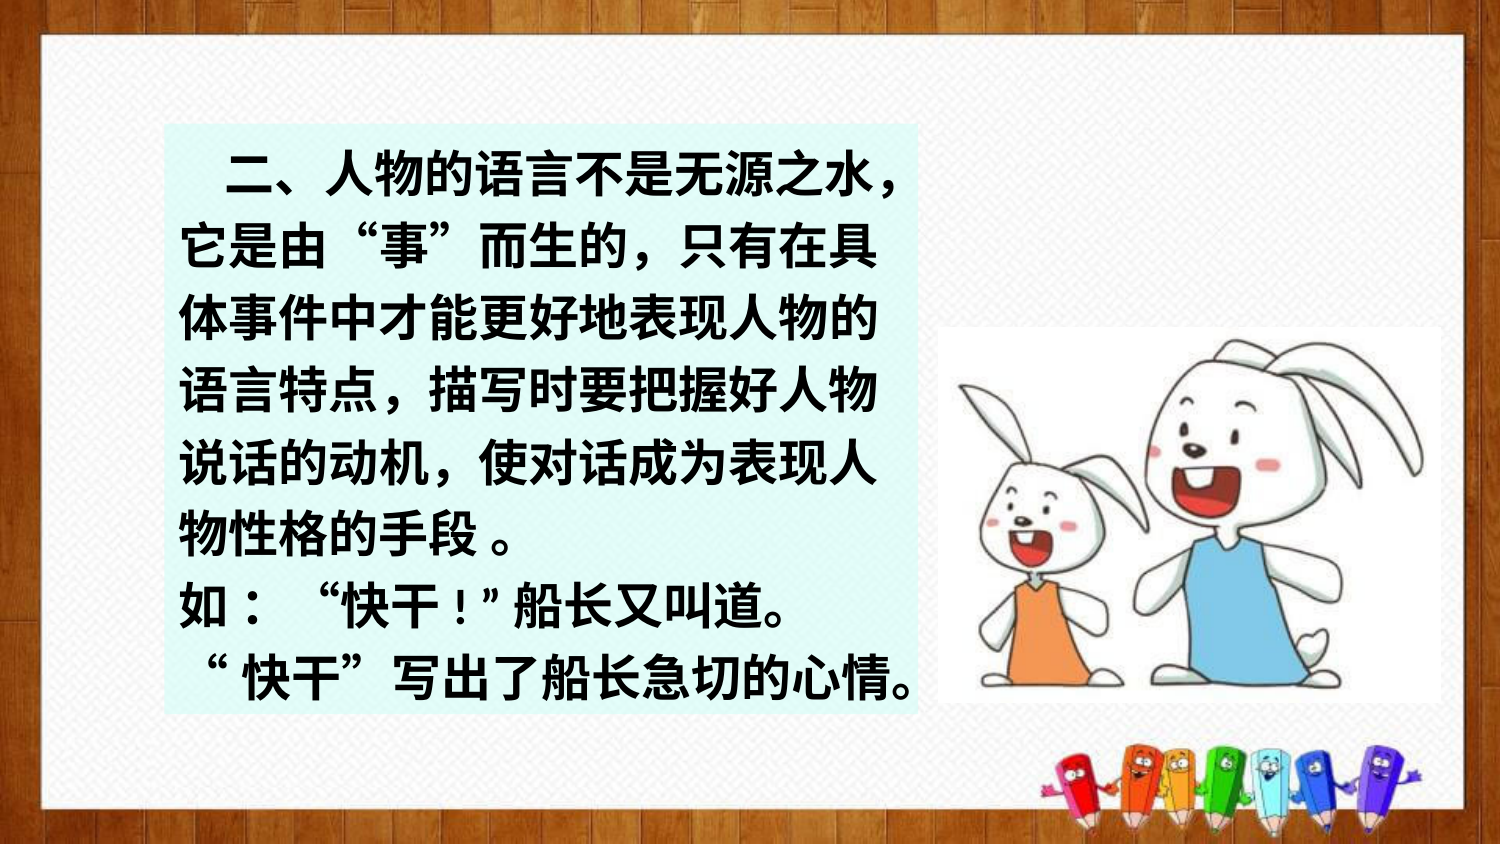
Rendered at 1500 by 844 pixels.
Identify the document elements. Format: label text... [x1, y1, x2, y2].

text_box 二、人物的语言不是无源之水，它是由“事”而生的，只有在具体事件中才能更好地表现人物的语言特点，描写时要把握好人物说话的动机，使对话成为表现人物性格的手段 。 如 ：“快干! ”船长又叫道。 “快干”写出了船长急切的心情。 [164, 123, 919, 715]
picture [0, 0, 1500, 844]
